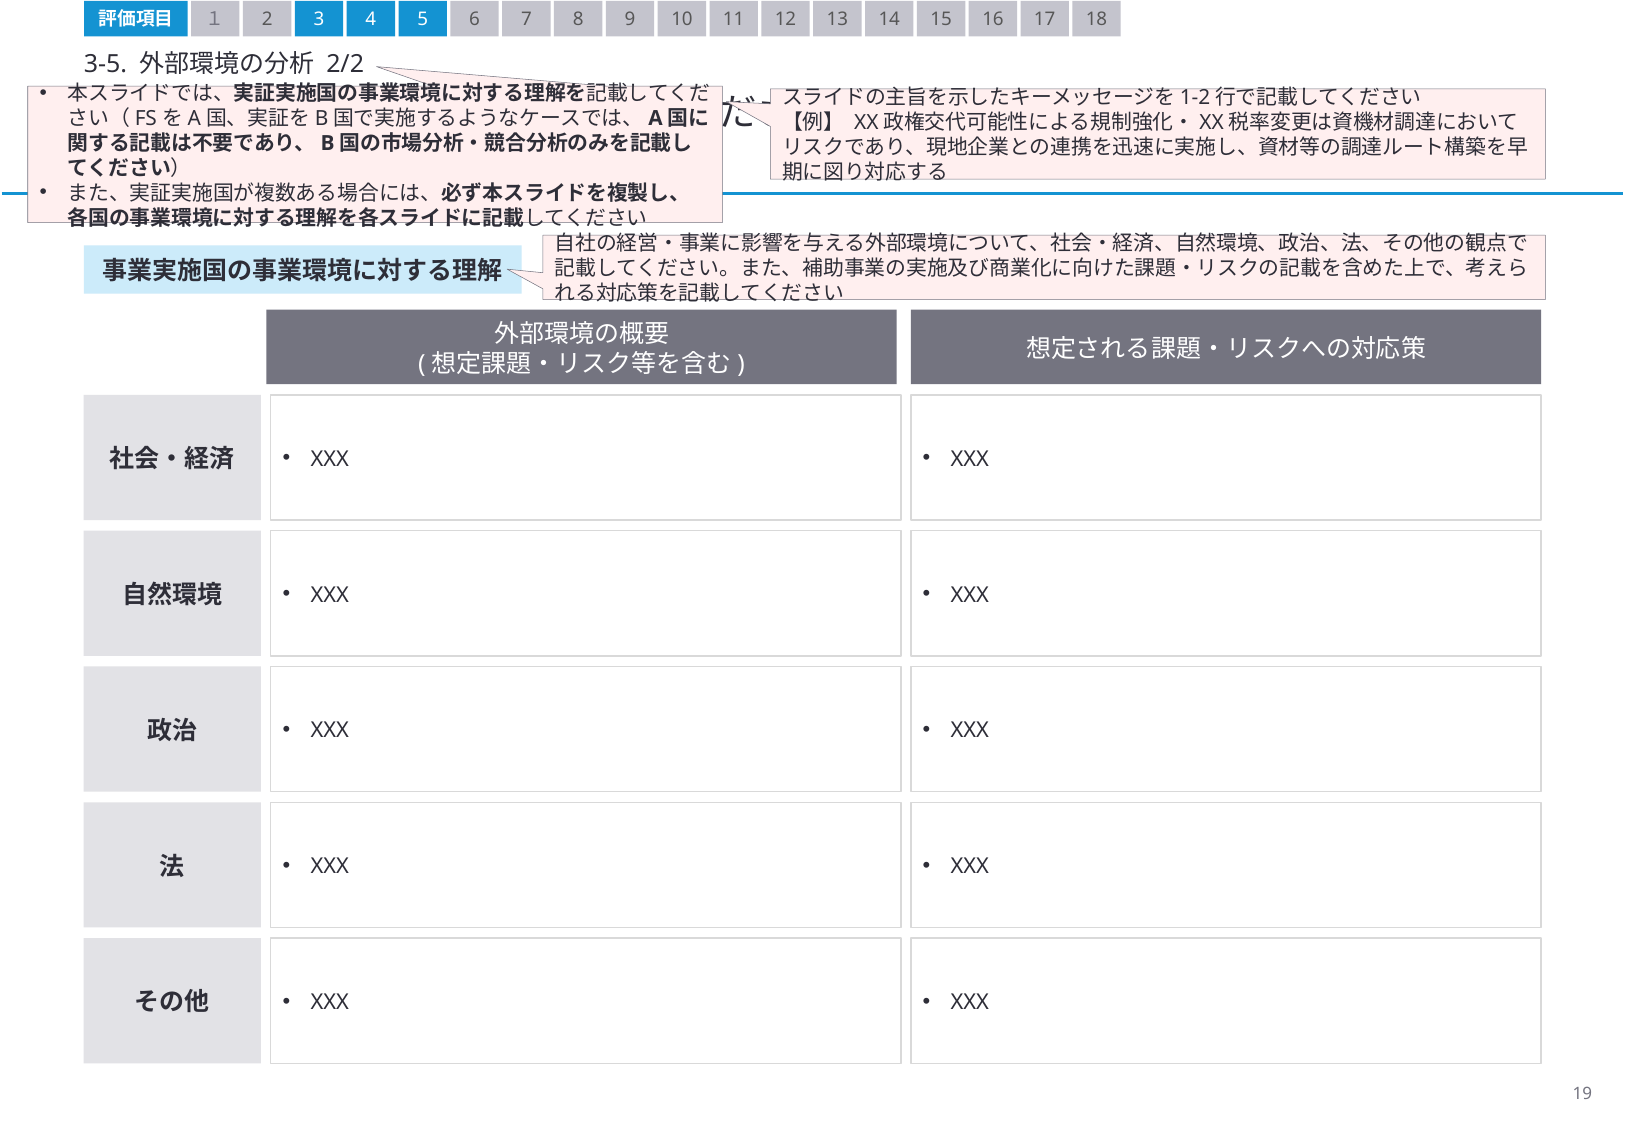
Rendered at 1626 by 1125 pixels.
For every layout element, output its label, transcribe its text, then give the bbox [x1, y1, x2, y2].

text_box 想定される課題・リスクへの対応策 [910, 309, 1542, 385]
text_box 自社の経営・事業に影響を与える外部環境について、社会・経済、自然環境、政治、法、その他の観点で記載してください。また、補助事業の実施及び商業化に向けた課題・リスクの記載を含めた上で、考えられる対応策を記載してください [506, 234, 1547, 301]
text_box XXX [910, 394, 1542, 521]
text_box 自然環境 [83, 530, 262, 657]
text_box XXX [910, 530, 1542, 657]
text_box 社会・経済 [83, 394, 262, 521]
text_box 事業実施国の事業環境に対する理解 [83, 244, 522, 295]
list （スライドの内容を簡潔に記載してください） XXX [593, 83, 1543, 183]
text_box XXX [910, 666, 1542, 793]
text_box 本スライドでは、実証実施国の事業環境に対する理解を記載してください（FSをA国、実証をB国で実施するようなケースでは、A国に関する記載は不要であり、B国の市場分析・競合分析のみを記載してください） また、実証実施国が複数ある場合には、必ず本スライドを複製し、各国の事業環境に対する理解を各スライドに記載してください [26, 65, 724, 224]
text_box その他 [83, 937, 262, 1064]
list 3-5. 外部環境の分析 2/2 [84, 40, 1543, 82]
text_box XXX [270, 530, 902, 657]
text_box XXX [270, 801, 902, 928]
text_box 法 [83, 801, 262, 928]
text_box XXX [270, 394, 902, 521]
text_box スライドの主旨を示したキーメッセージを1-2行で記載してください 【例】 XX政権交代可能性による規制強化・XX税率変更は資機材調達においてリスクであり、現地企業との連携を迅速に実施し、資材等の調達ルート構築を早期に図り対応する [725, 87, 1547, 180]
text_box XXX [910, 937, 1542, 1064]
text_box 政治 [83, 666, 262, 793]
text_box 外部環境の概要 (想定課題・リスク等を含む) [266, 309, 898, 385]
text_box XXX [910, 801, 1542, 928]
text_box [83, 0, 1122, 37]
text_box XXX [270, 937, 902, 1064]
text_box XXX [270, 666, 902, 793]
